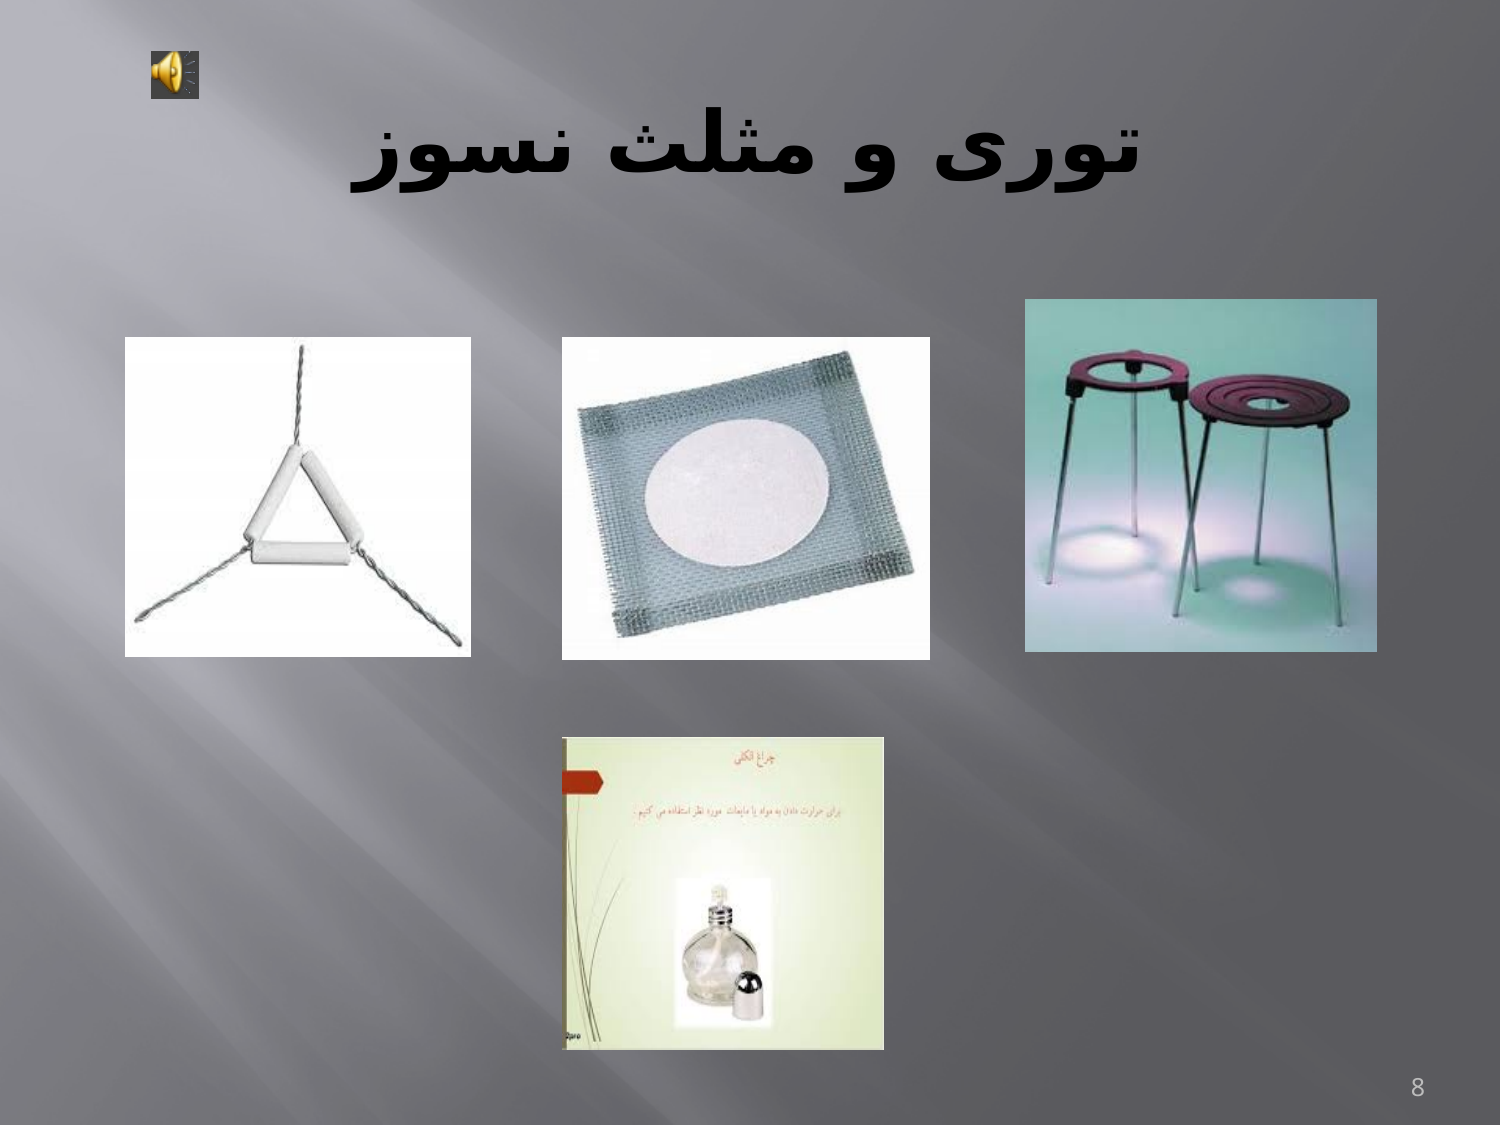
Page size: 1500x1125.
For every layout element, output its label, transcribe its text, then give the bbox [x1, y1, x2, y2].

picture [124, 337, 471, 657]
picture [562, 737, 884, 1051]
picture [149, 49, 201, 101]
slide_number 8 [1299, 1052, 1425, 1113]
picture [562, 337, 930, 660]
title توری و مثلث نسوز [75, 45, 1425, 233]
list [1024, 299, 1377, 652]
